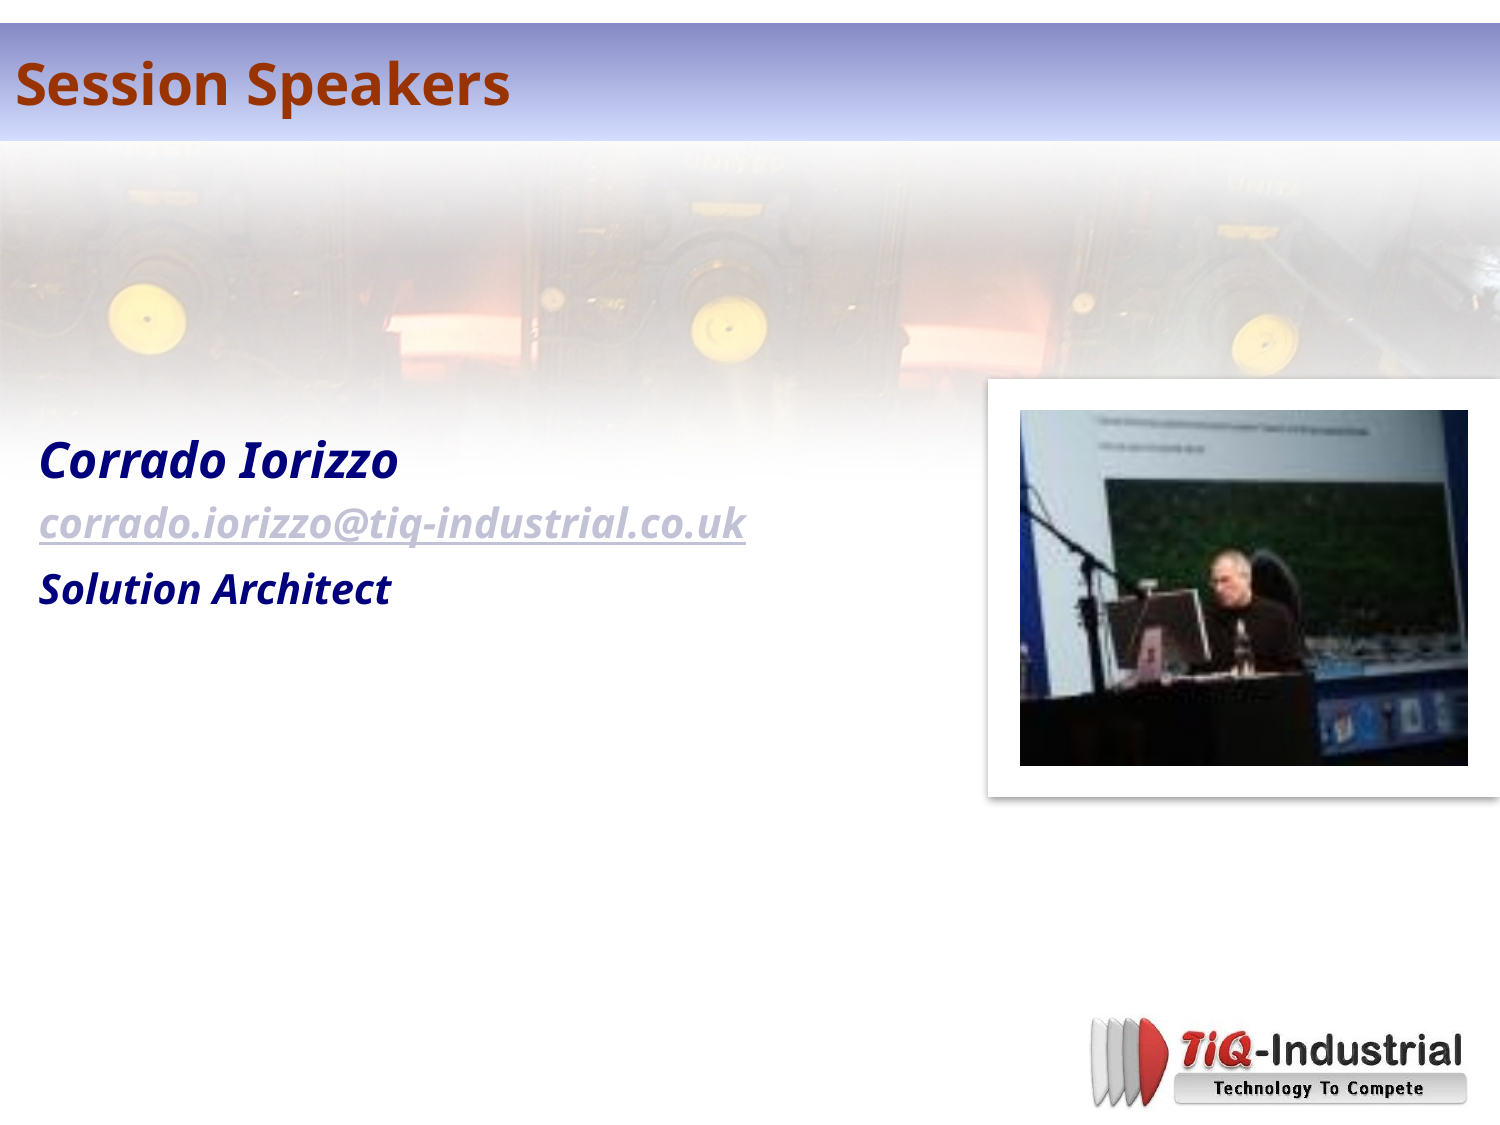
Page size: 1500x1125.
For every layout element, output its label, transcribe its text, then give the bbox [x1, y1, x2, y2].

picture [1089, 1013, 1468, 1114]
list Corrado Iorizzo corrado.iorizzo@tiq-industrial.co.uk Solution Architect [23, 351, 1477, 680]
picture [1019, 409, 1469, 767]
picture [0, 0, 1500, 23]
picture [0, 141, 1500, 1125]
title Session Speakers [0, 23, 1500, 141]
